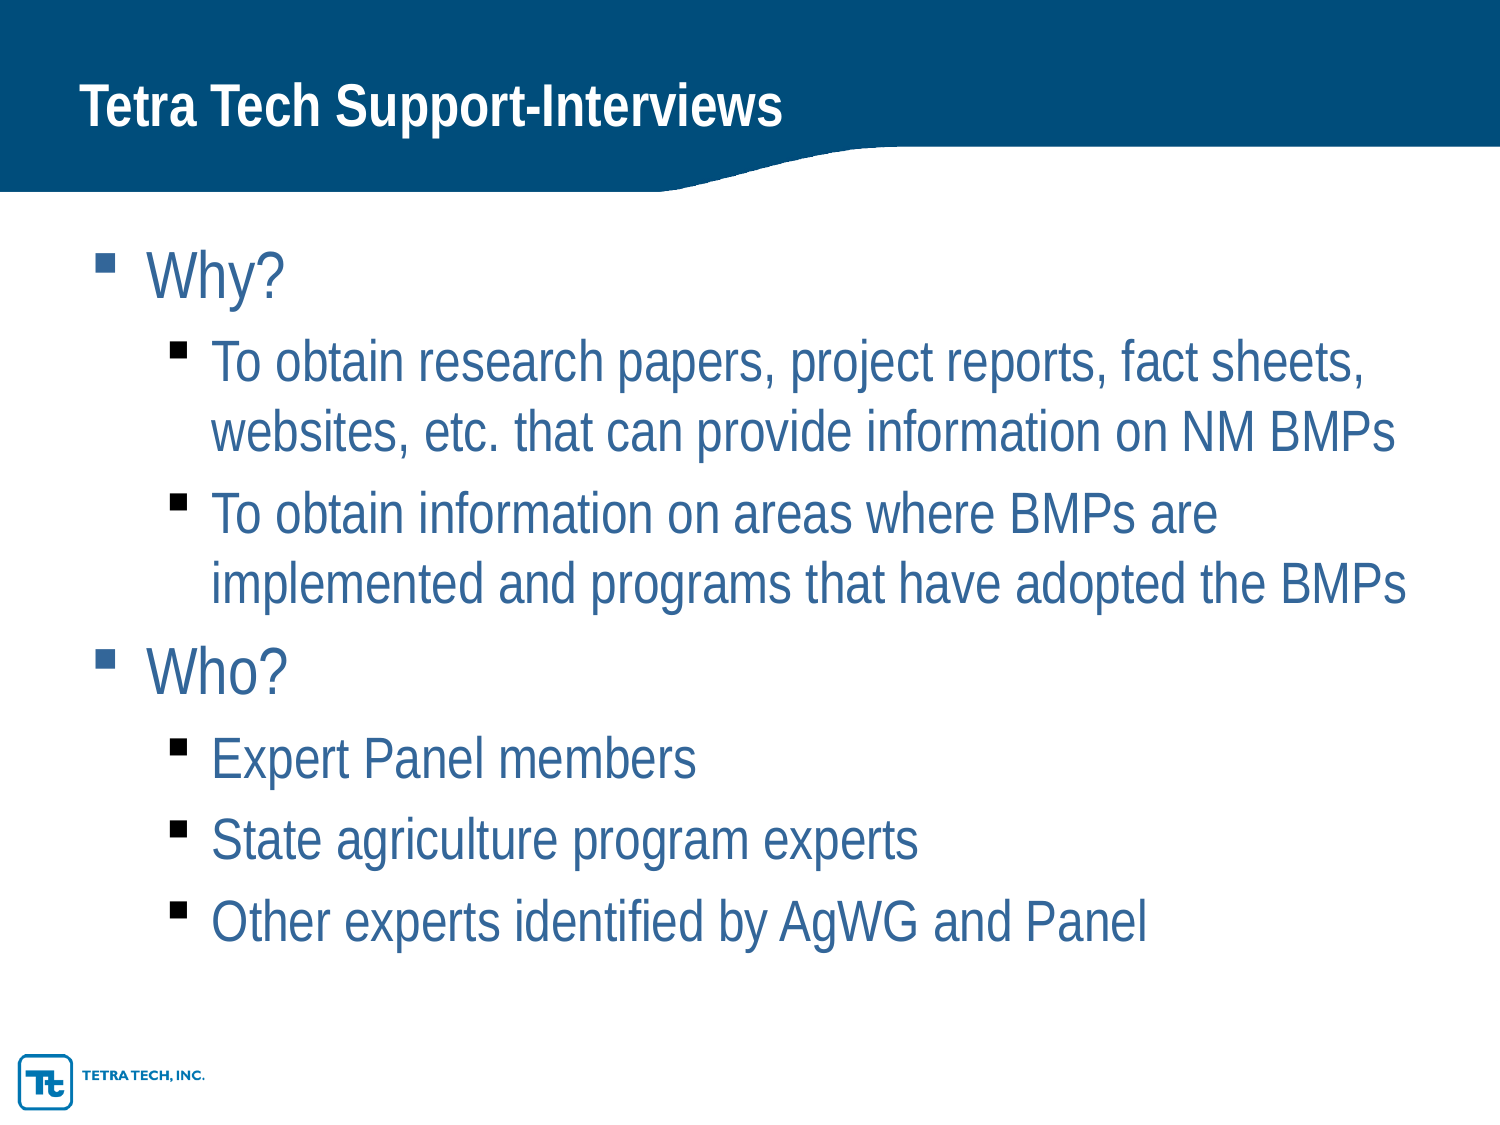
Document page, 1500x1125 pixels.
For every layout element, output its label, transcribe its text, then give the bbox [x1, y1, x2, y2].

list Why? To obtain research papers, project reports, fact sheets, websites, etc. that can provide information on NM BMPs To obtain information on areas where BMPs are implemented and programs that have adopted the BMPs Who? Expert Panel members State agriculture program experts Other experts identified by AgWG and Panel [74, 223, 1426, 1051]
picture [0, 0, 1500, 1000]
picture [16, 1050, 205, 1114]
title Tetra Tech Support-Interviews [63, 34, 1359, 171]
